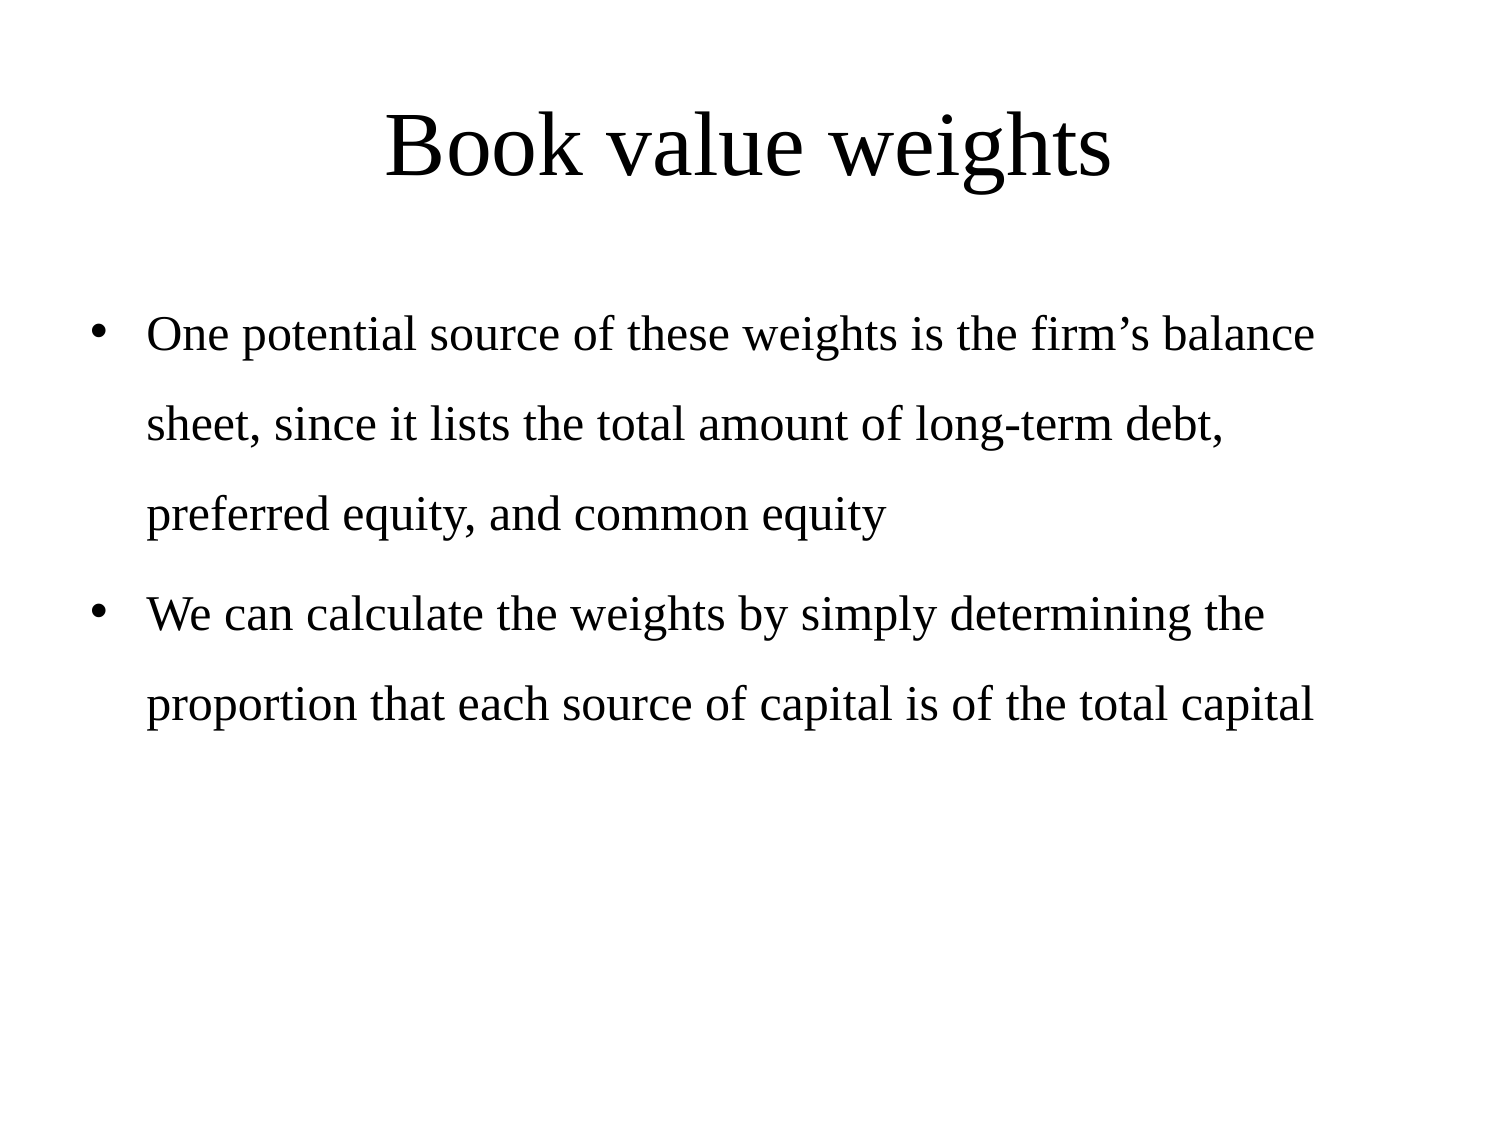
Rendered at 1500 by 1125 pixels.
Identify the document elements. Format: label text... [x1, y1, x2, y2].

title Book value weights [75, 45, 1425, 233]
list One potential source of these weights is the firm’s balance sheet, since it lists the total amount of long-term debt, preferred equity, and common equity We can calculate the weights by simply determining the proportion that each source of capital is of the total capital [75, 262, 1425, 1005]
